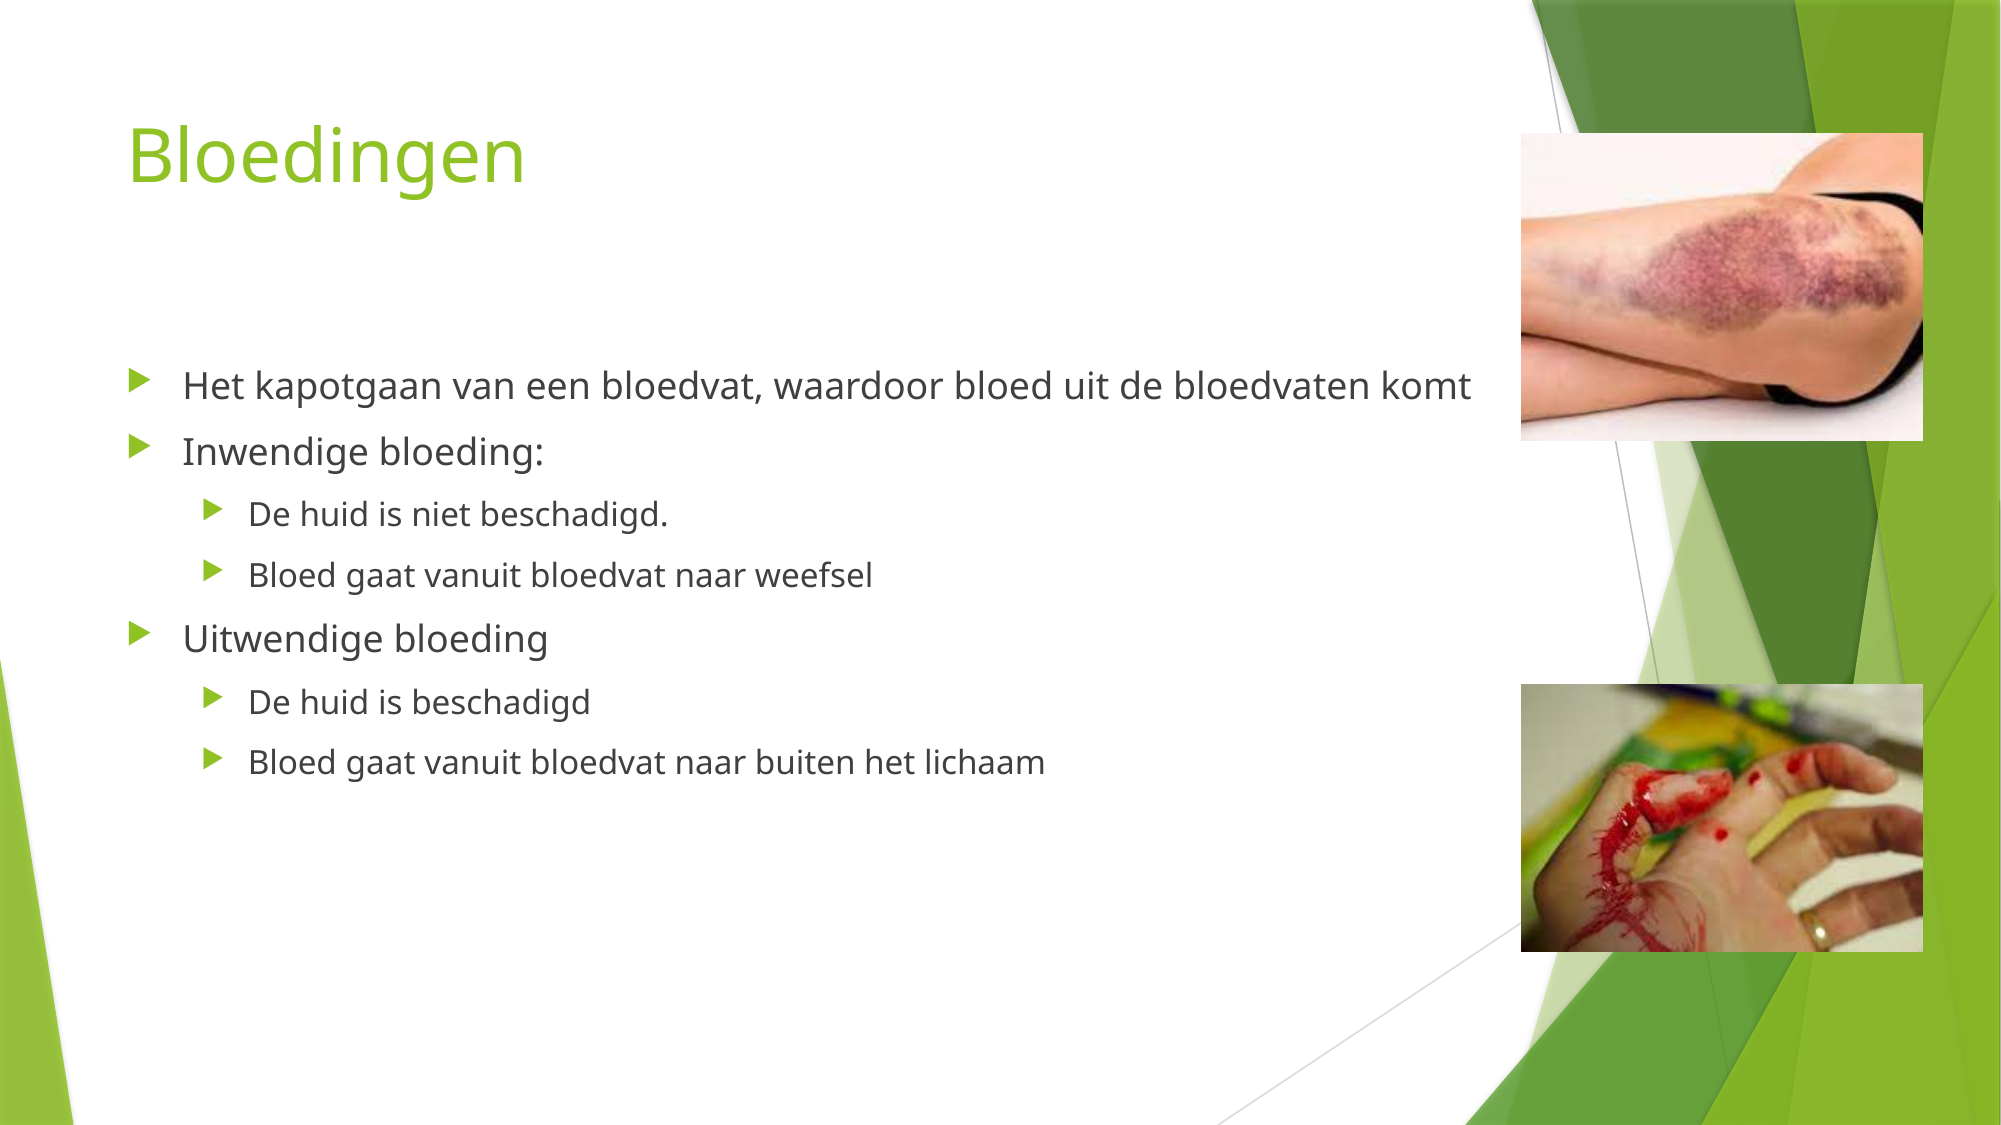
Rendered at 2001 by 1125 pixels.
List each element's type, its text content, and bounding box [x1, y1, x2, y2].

list Het kapotgaan van een bloedvat, waardoor bloed uit de bloedvaten komt Inwendige bloeding: De huid is niet beschadigd. Bloed gaat vanuit bloedvat naar weefsel Uitwendige bloeding De huid is beschadigd Bloed gaat vanuit bloedvat naar buiten het lichaam [111, 354, 1522, 992]
picture [1520, 133, 1924, 441]
title Bloedingen [111, 99, 1522, 317]
picture [1520, 684, 1924, 953]
